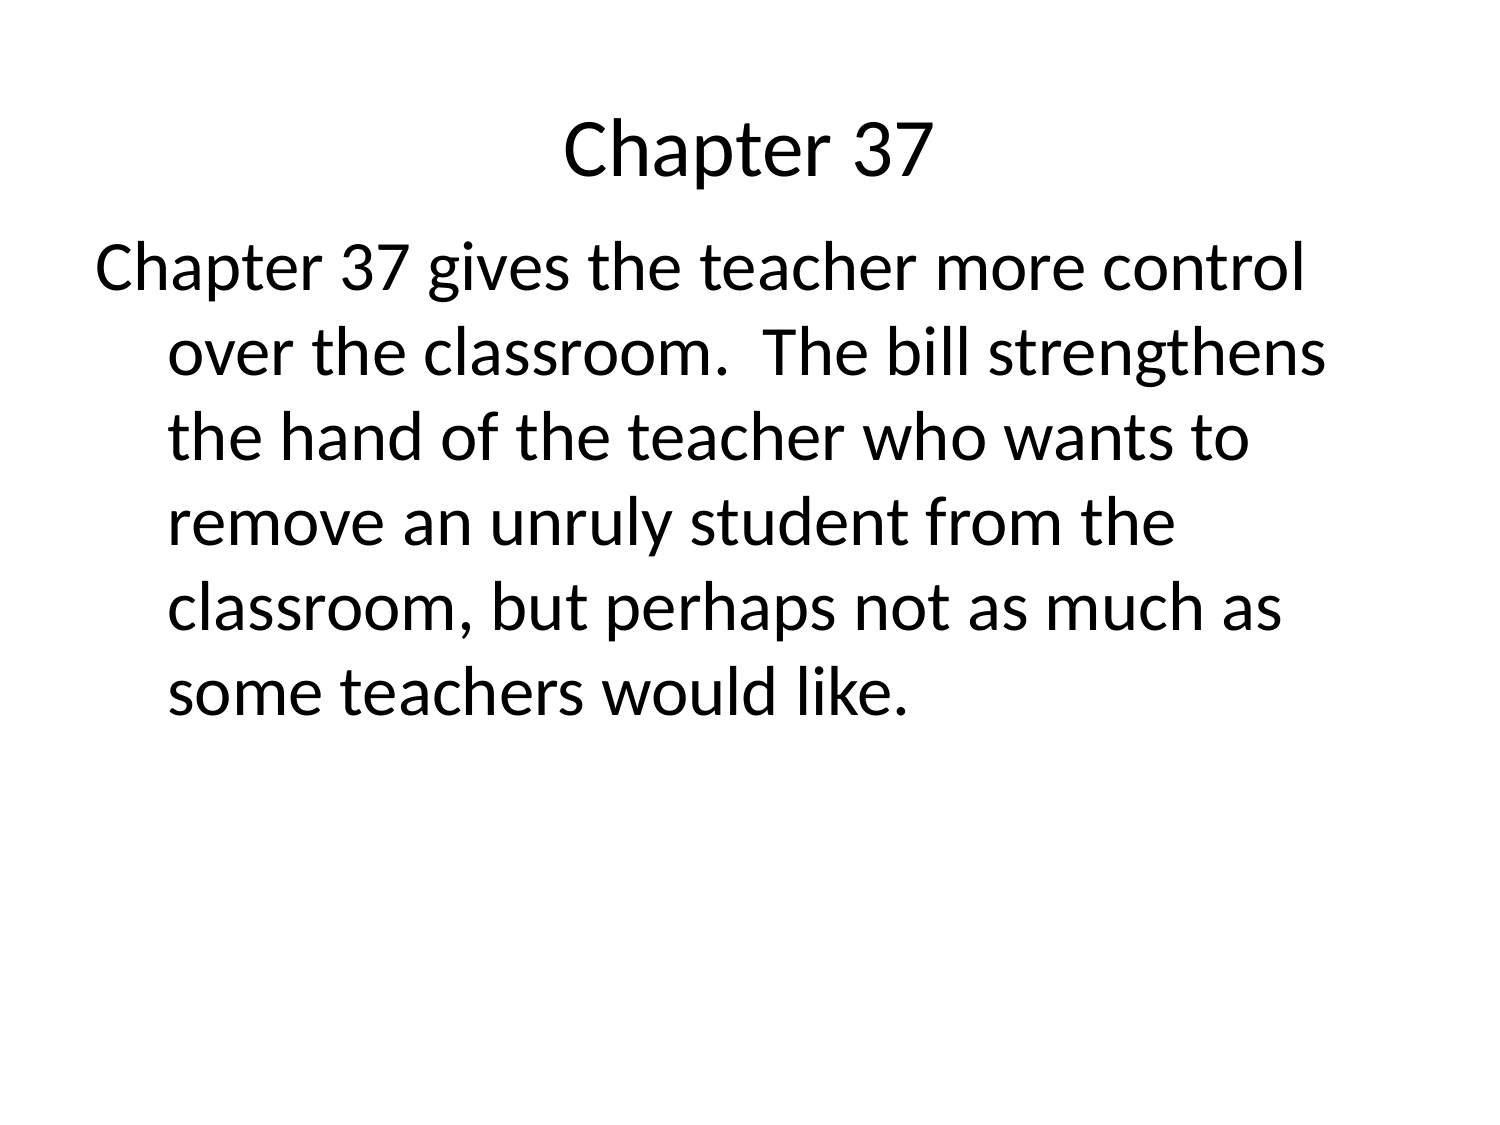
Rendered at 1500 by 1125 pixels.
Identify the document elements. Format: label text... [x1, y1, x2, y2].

subtitle Chapter 37 gives the teacher more control over the classroom. The bill strengthens the hand of the teacher who wants to remove an unruly student from the classroom, but perhaps not as much as some teachers would like. [74, 212, 1426, 1101]
title Chapter 37 [112, 74, 1388, 212]
